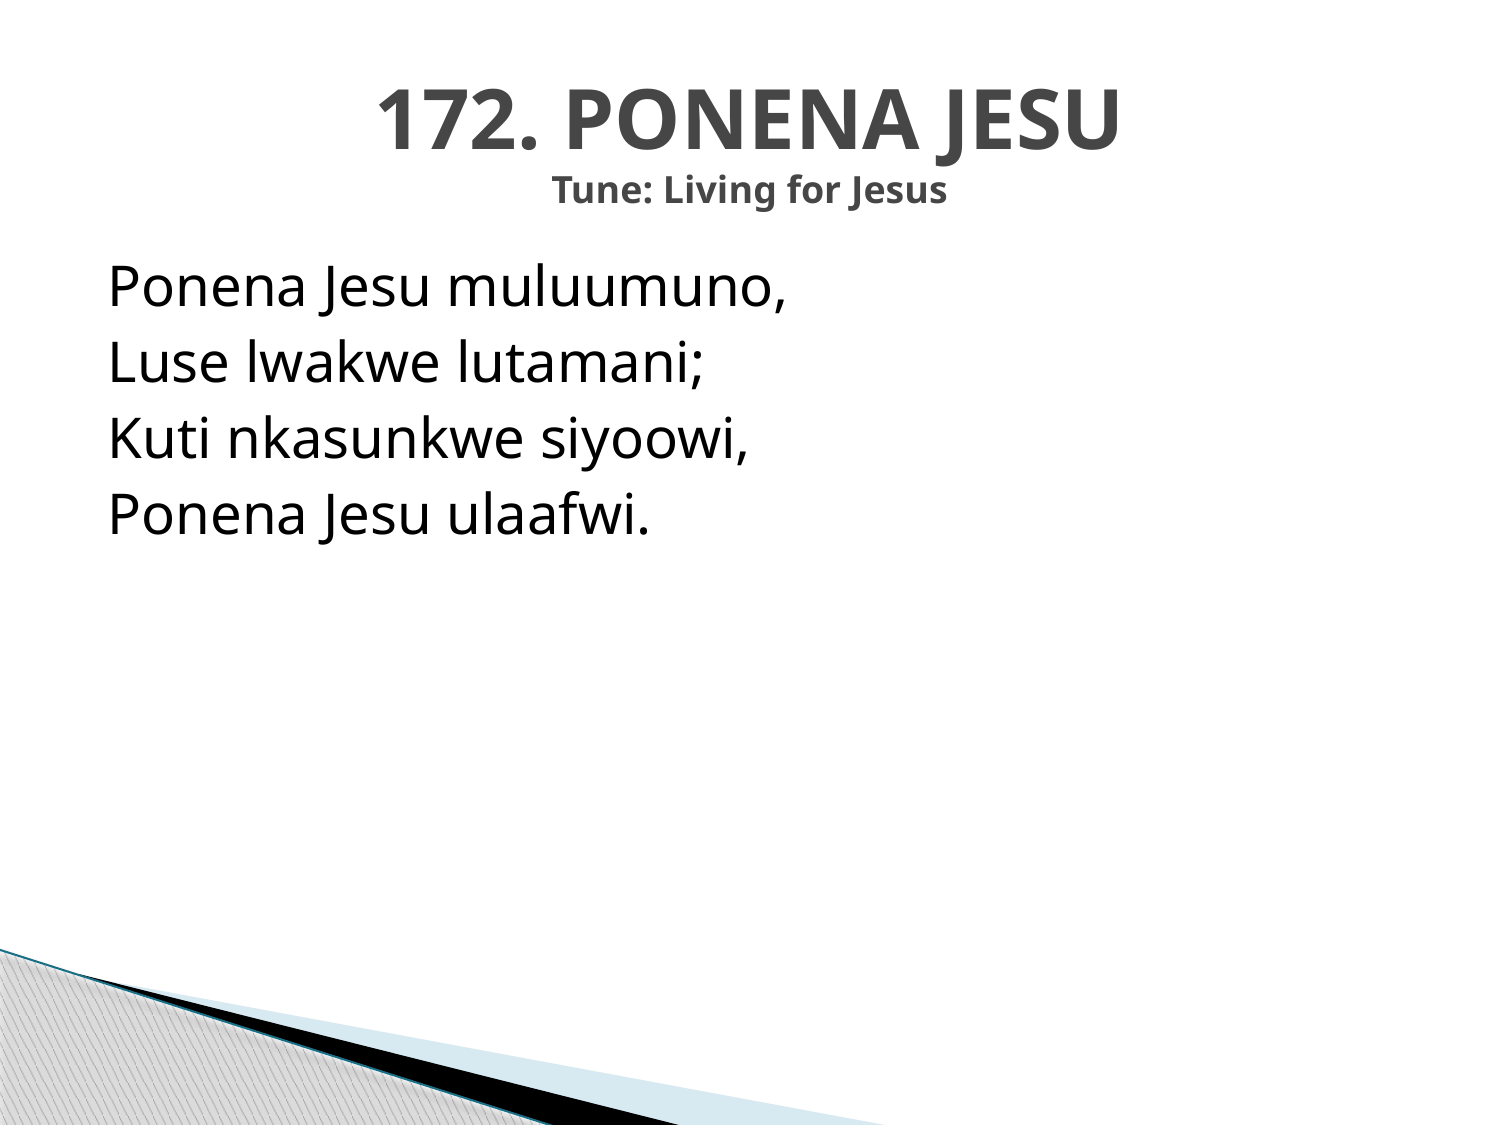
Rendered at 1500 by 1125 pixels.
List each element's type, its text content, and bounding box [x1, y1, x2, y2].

title 172. PONENA JESU Tune: Living for Jesus [75, 45, 1425, 233]
list Ponena Jesu muluumuno, Luse lwakwe lutamani; Kuti nkasunkwe siyoowi, Ponena Jesu ulaafwi. [75, 243, 1425, 986]
